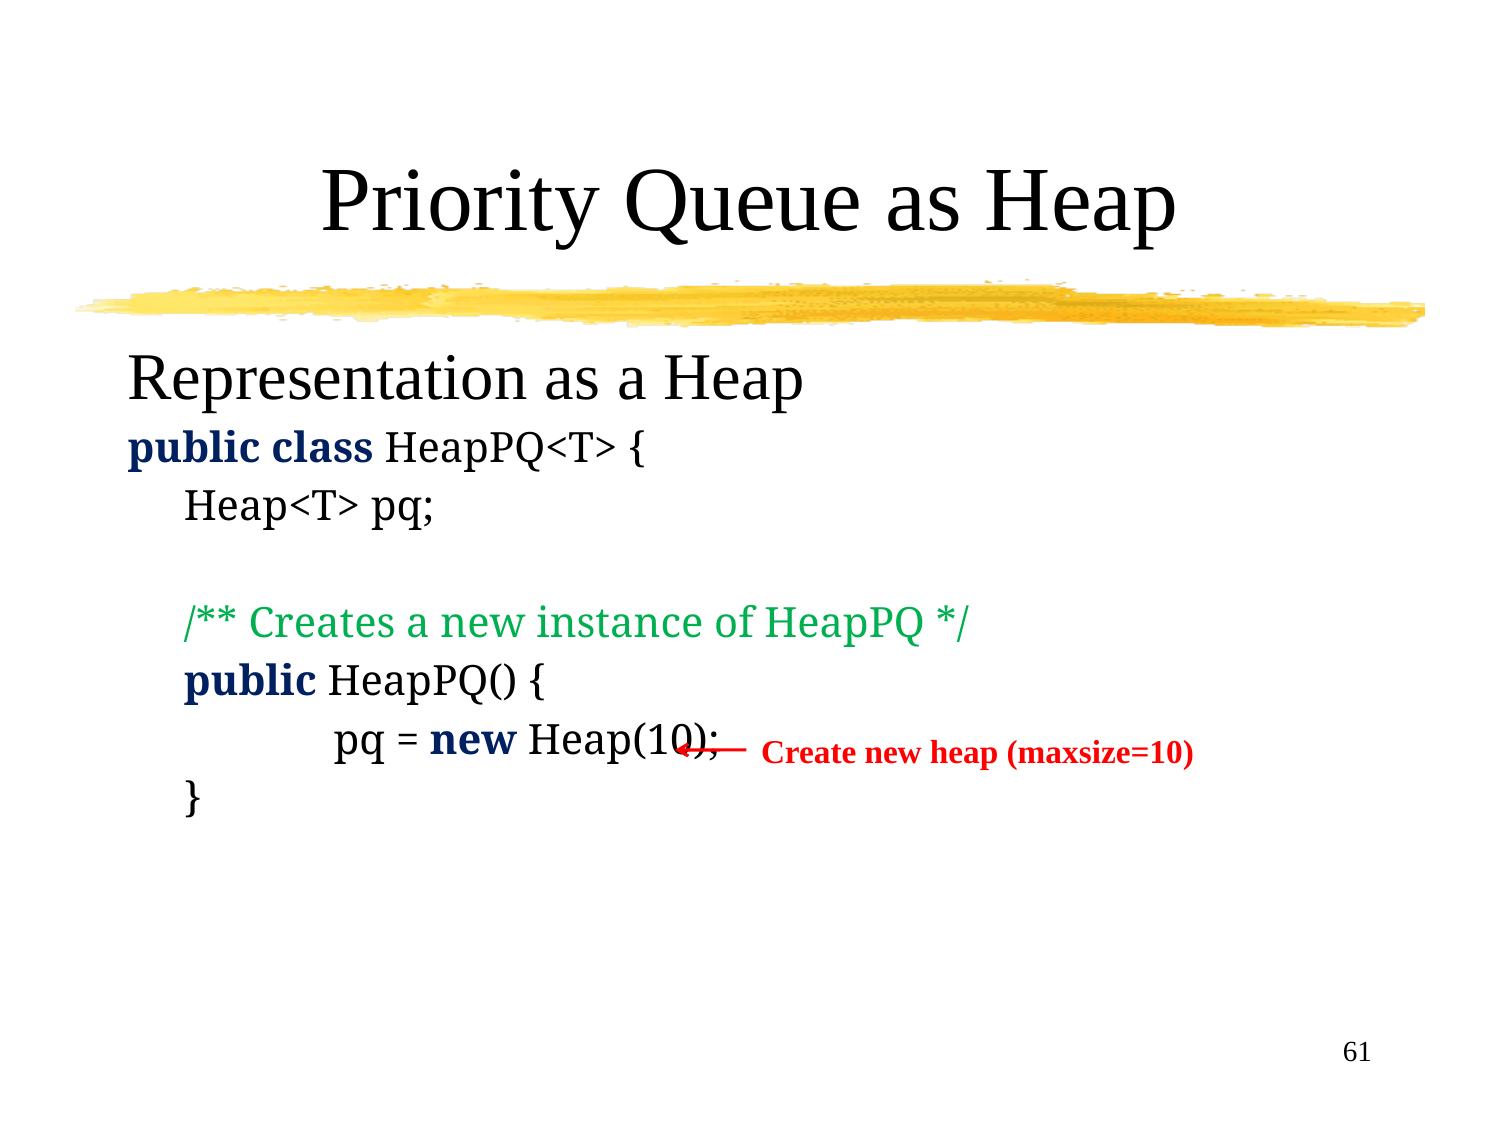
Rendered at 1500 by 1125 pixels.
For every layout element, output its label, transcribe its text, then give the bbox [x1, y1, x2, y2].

list Representation as a Heap public class HeapPQ<T> { Heap<T> pq; /** Creates a new instance of HeapPQ */ public HeapPQ() { pq = new Heap(10); } [112, 324, 1388, 1001]
picture [75, 274, 1425, 338]
slide_number 61 [1074, 1024, 1388, 1101]
title Priority Queue as Heap [112, 99, 1388, 288]
text_box Create new heap (maxsize=10) [746, 722, 1210, 778]
